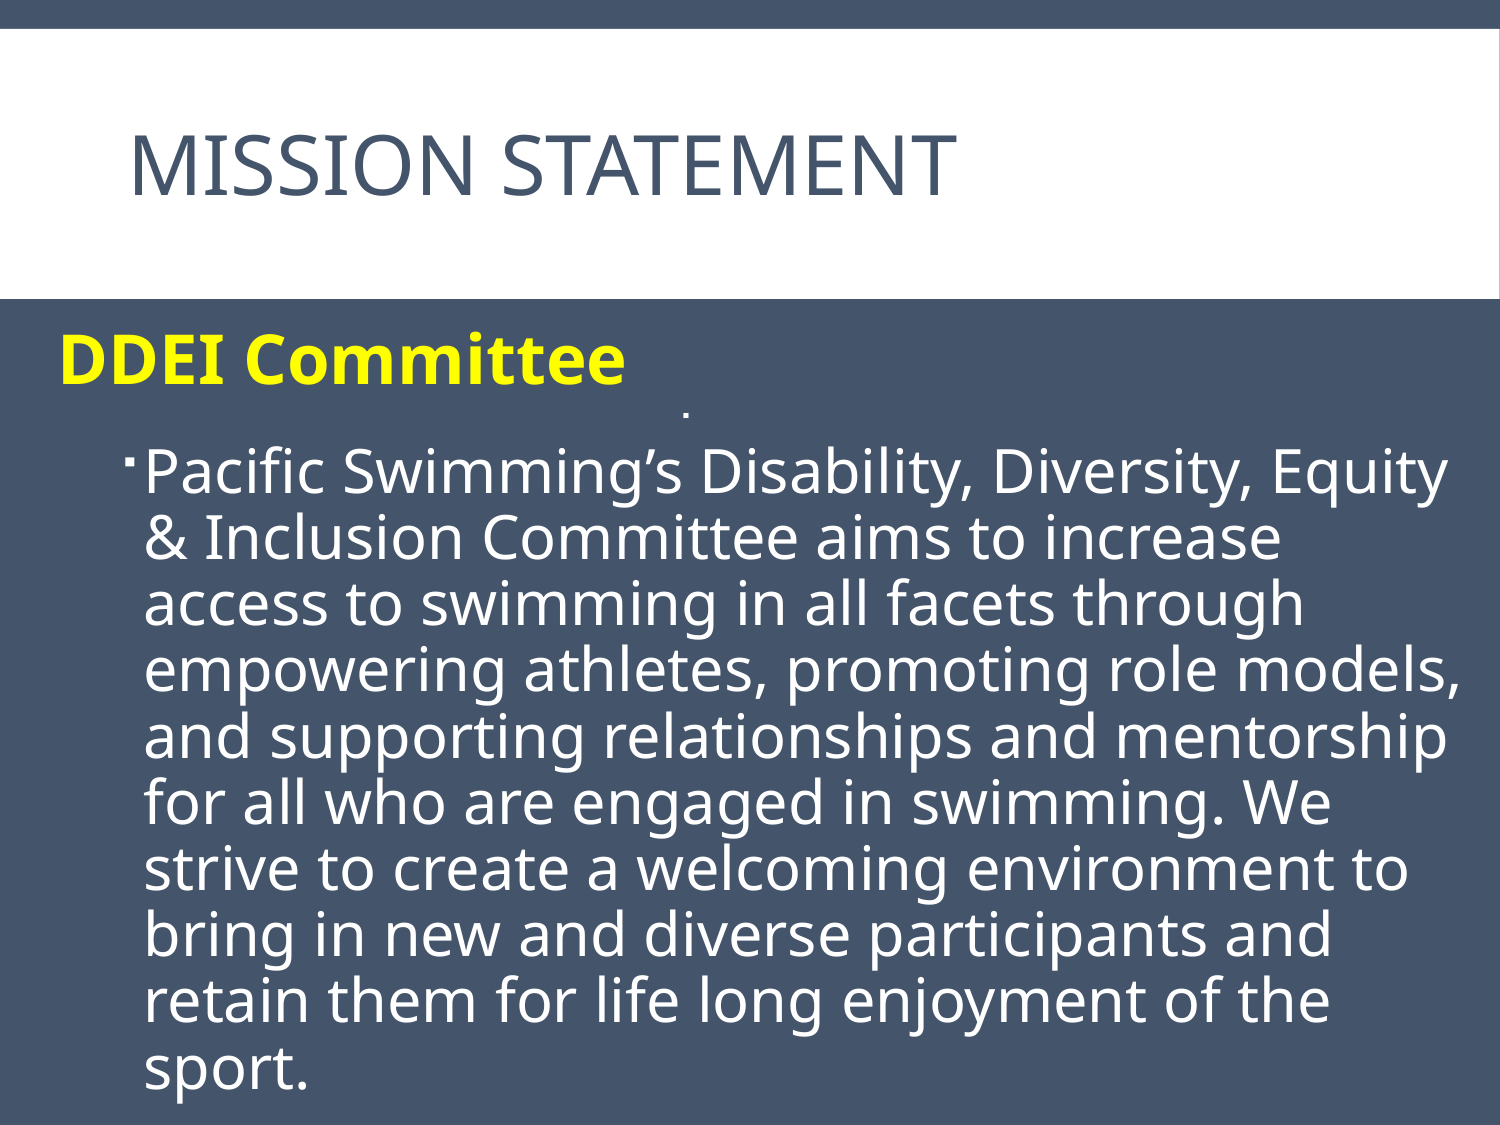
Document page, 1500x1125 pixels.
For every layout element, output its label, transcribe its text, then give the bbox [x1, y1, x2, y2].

title Mission Statement [112, 46, 1388, 295]
list DDEI Committee Pacific Swimming’s Disability, Diversity, Equity & Inclusion Committee aims to increase access to swimming in all facets through empowering athletes, promoting role models, and supporting relationships and mentorship for all who are engaged in swimming. We strive to create a welcoming environment to bring in new and diverse participants and retain them for life long enjoyment of the sport. [24, 317, 1500, 1113]
